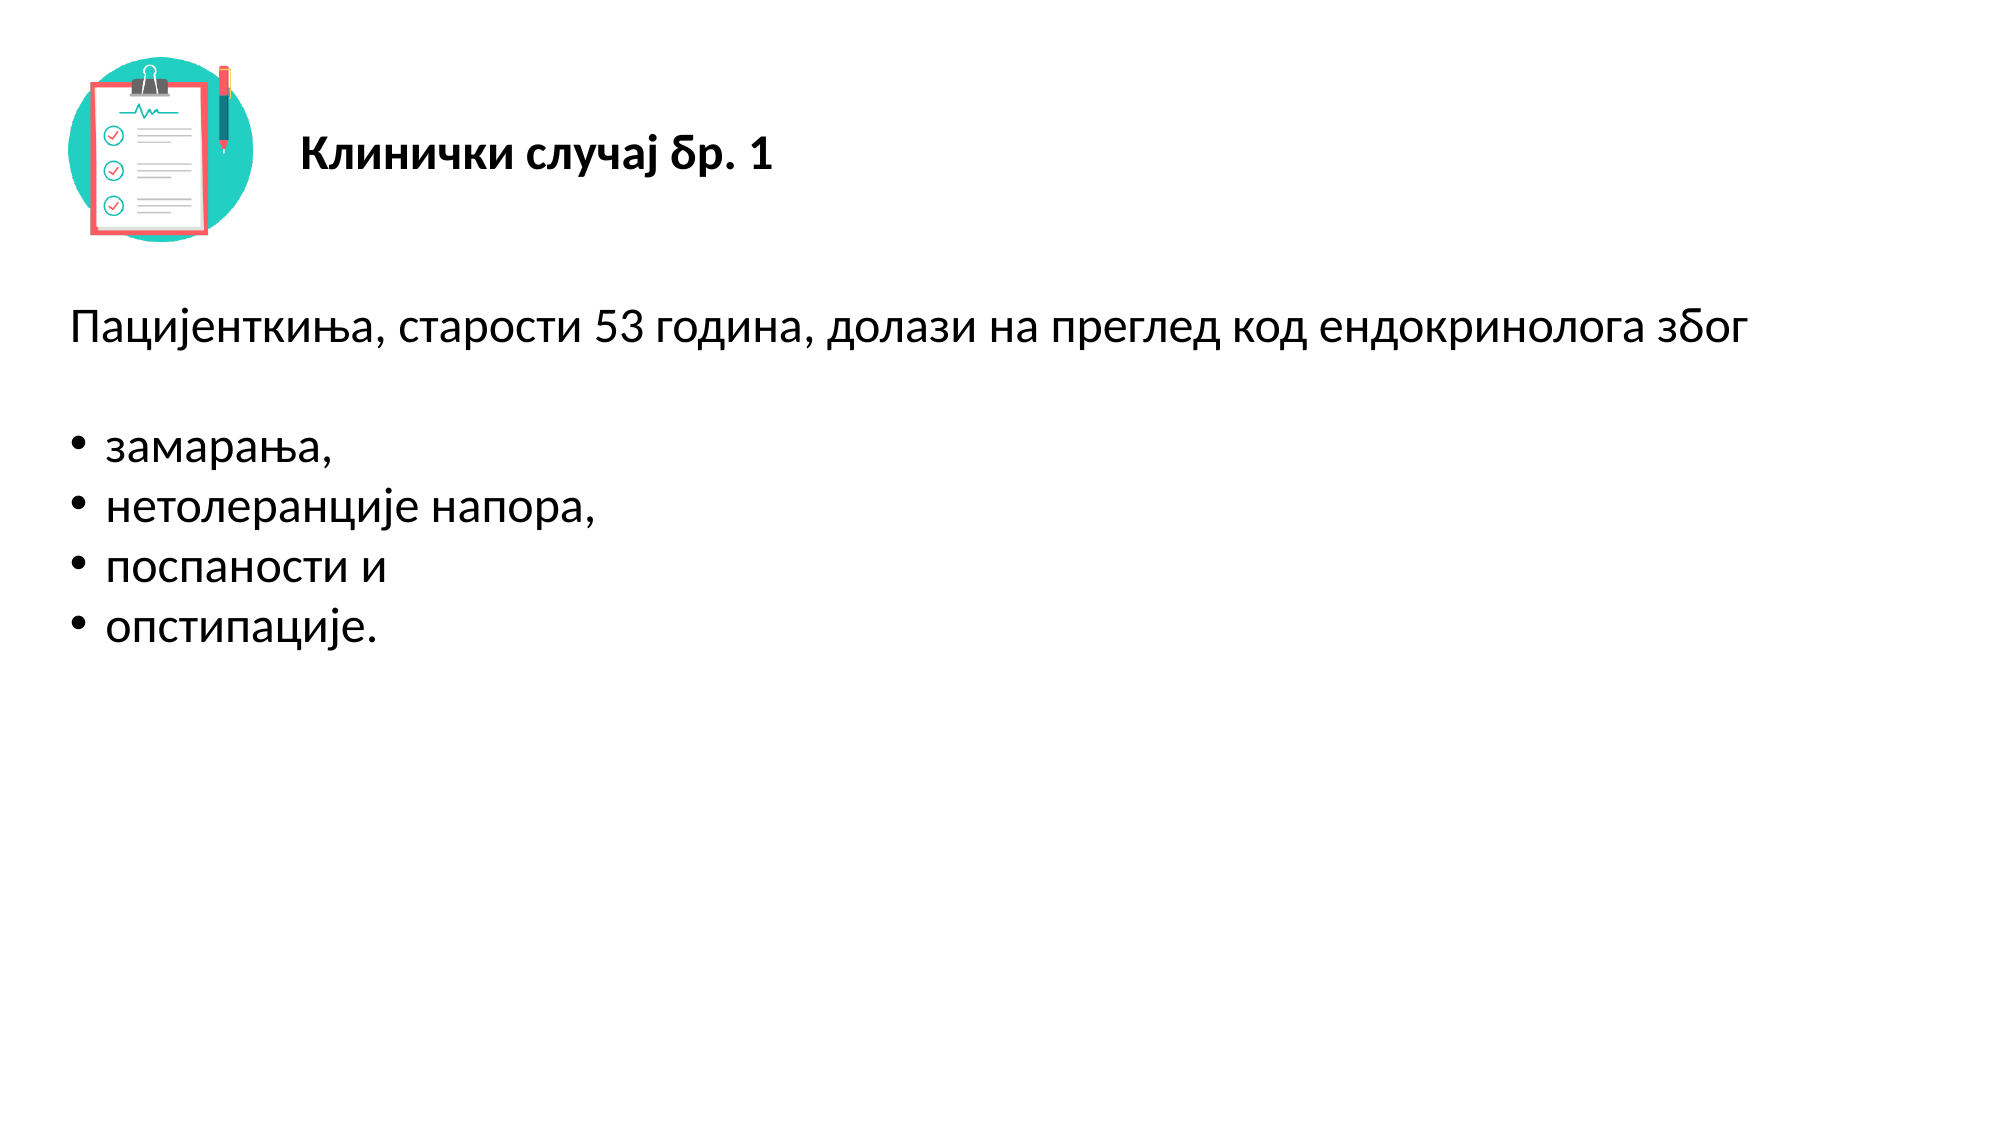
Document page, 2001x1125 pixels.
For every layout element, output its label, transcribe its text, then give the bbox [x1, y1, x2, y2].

text_box Пацијенткиња, старости 53 година, долази на преглед код ендокринолога због замарања, нетолеранције напора, поспаности и опстипације. [55, 284, 1884, 660]
picture [68, 57, 253, 242]
text_box Клинички случај бр. 1 [285, 111, 789, 187]
